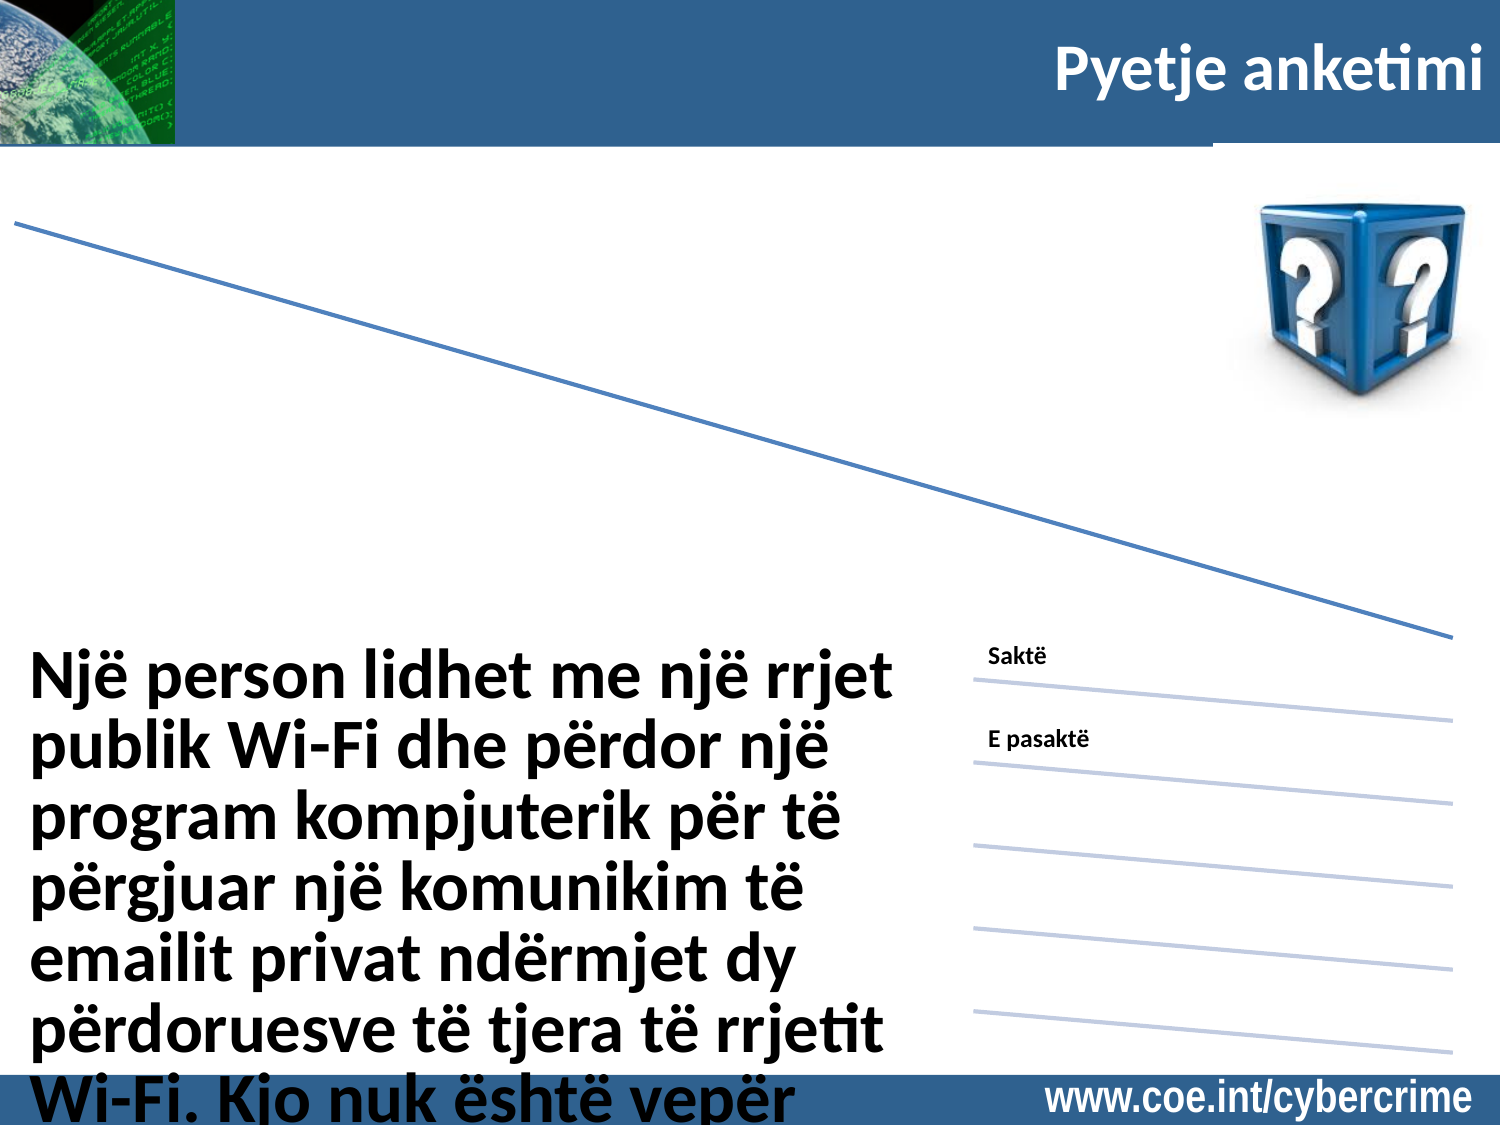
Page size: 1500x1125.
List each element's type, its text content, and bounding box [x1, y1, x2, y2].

picture [1212, 142, 1500, 434]
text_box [14, 222, 1454, 1053]
text_box [0, 1073, 1030, 1125]
text_box www.coe.int/cybercrime [1030, 1059, 1500, 1125]
text_box Pyetje anketimi [177, 0, 1500, 149]
picture [0, 0, 175, 144]
